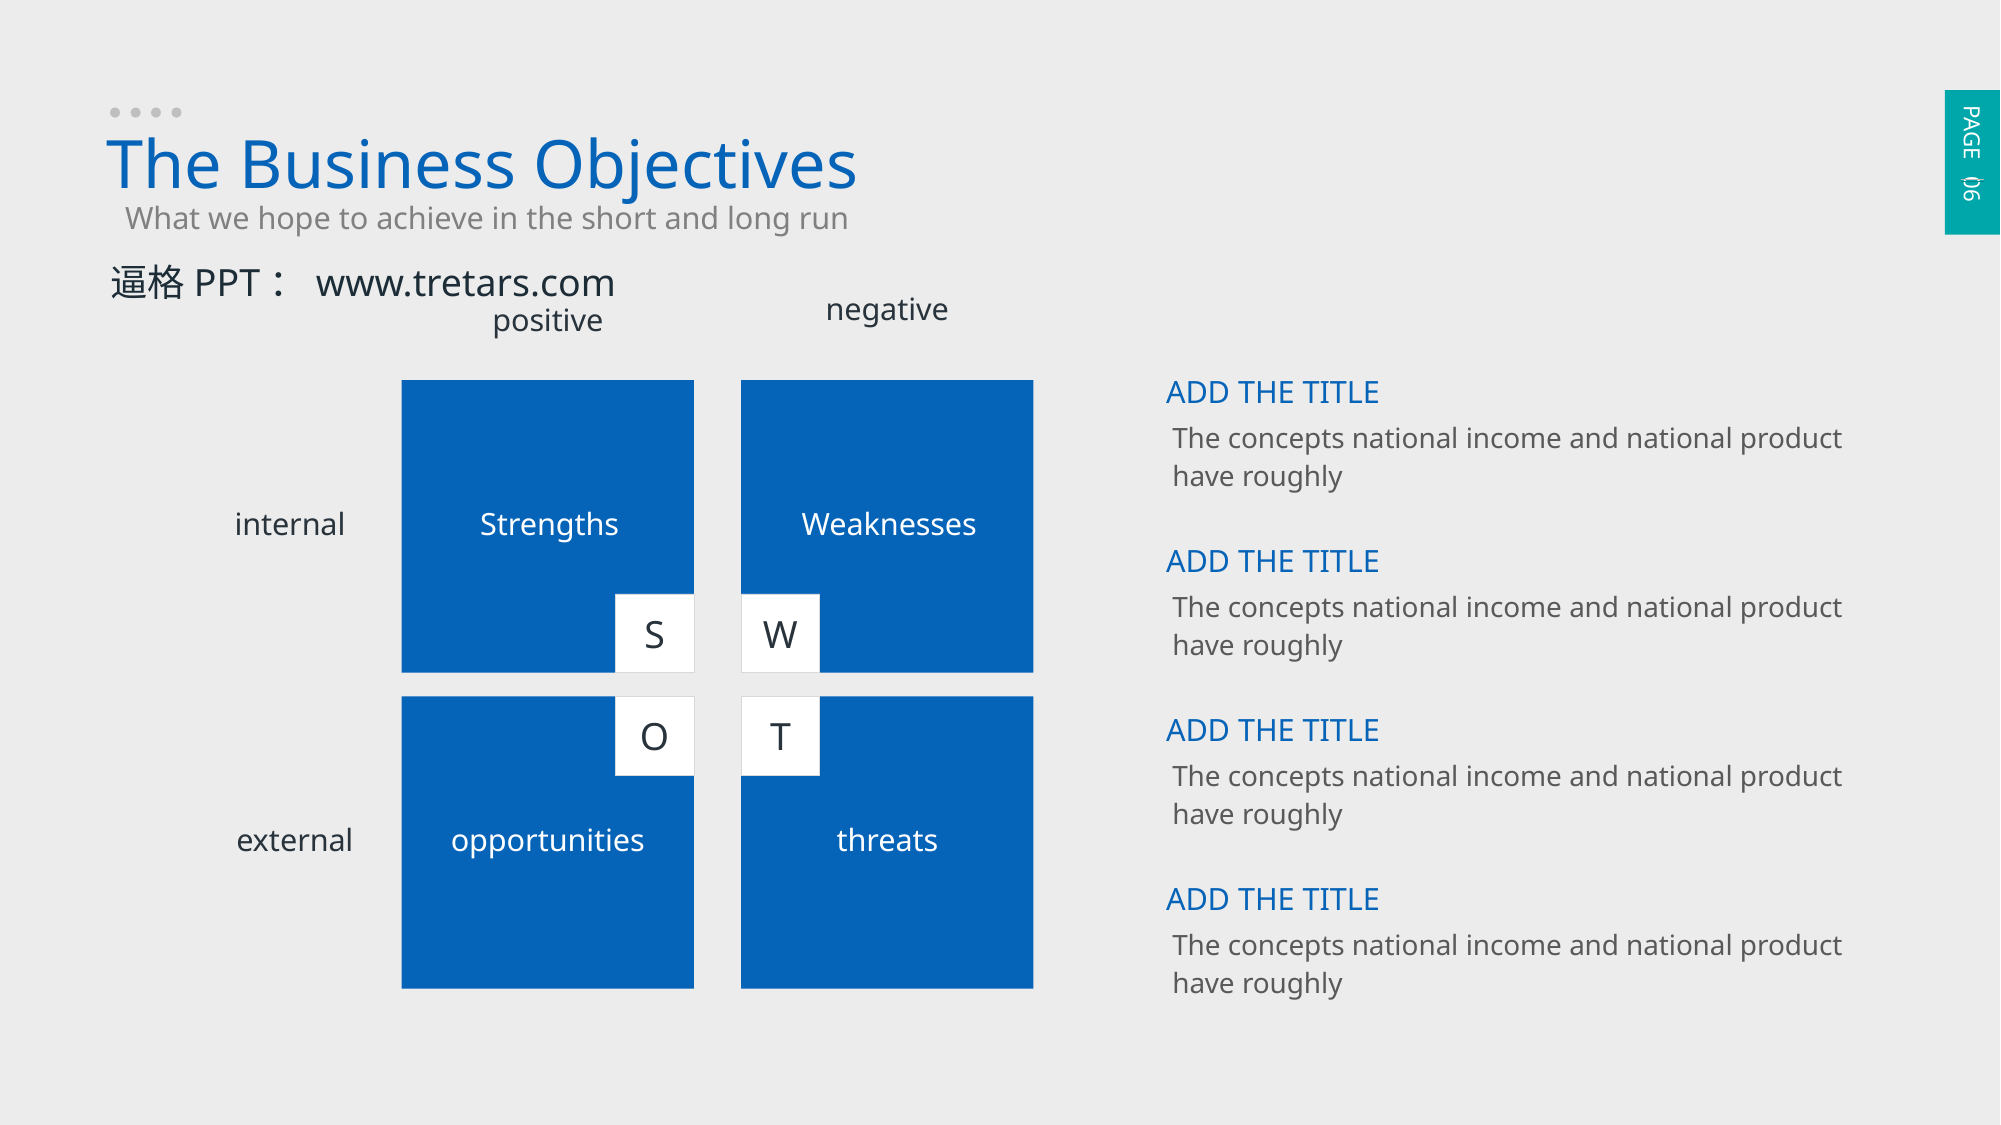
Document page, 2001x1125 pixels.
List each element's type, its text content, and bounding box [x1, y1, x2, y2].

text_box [1157, 703, 1859, 839]
text_box The Business Objectives [91, 114, 875, 210]
text_box internal [219, 497, 361, 550]
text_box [401, 380, 694, 673]
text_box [401, 696, 694, 989]
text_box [1157, 872, 1859, 1008]
text_box What we hope to achieve in the short and long run [110, 191, 864, 244]
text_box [741, 696, 1034, 989]
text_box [1157, 534, 1859, 670]
text_box positive [477, 312, 619, 346]
text_box 逼格PPT：www.tretars.com [95, 251, 631, 312]
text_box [1944, 90, 2000, 235]
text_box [1157, 365, 1859, 501]
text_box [741, 380, 1034, 673]
text_box external [221, 814, 368, 866]
text_box negative [810, 282, 964, 335]
